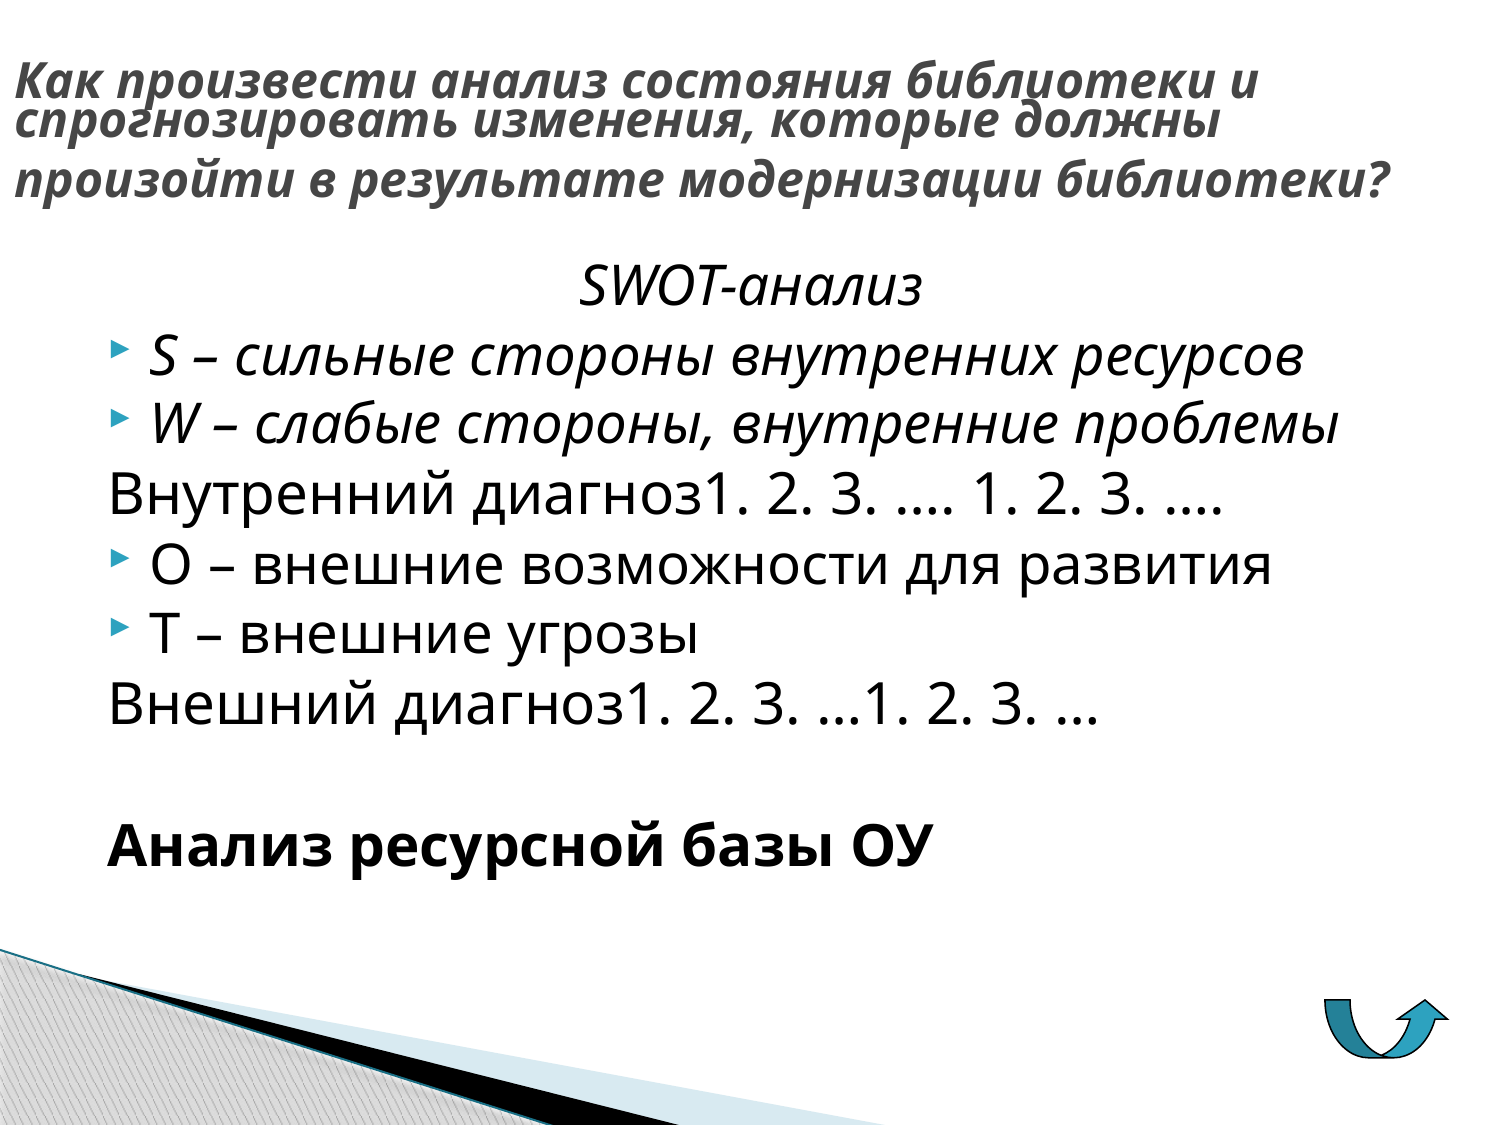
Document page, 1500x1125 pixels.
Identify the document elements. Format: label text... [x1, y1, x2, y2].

title Как произвести анализ состояния библиотеки и спрогнозировать изменения, которые должны произойти в результате модернизации библиотеки? [0, 45, 1425, 233]
text_box [1324, 999, 1448, 1058]
list SWOT-анализ S – сильные стороны внутренних ресурсов W – слабые стороны, внутренние проблемы Внутренний диагноз1. 2. 3. …. 1. 2. 3. …. О – внешние возможности для развития Т – внешние угрозы Внешний диагноз1. 2. 3. …1. 2. 3. … Анализ ресурсной базы ОУ [75, 249, 1425, 1005]
